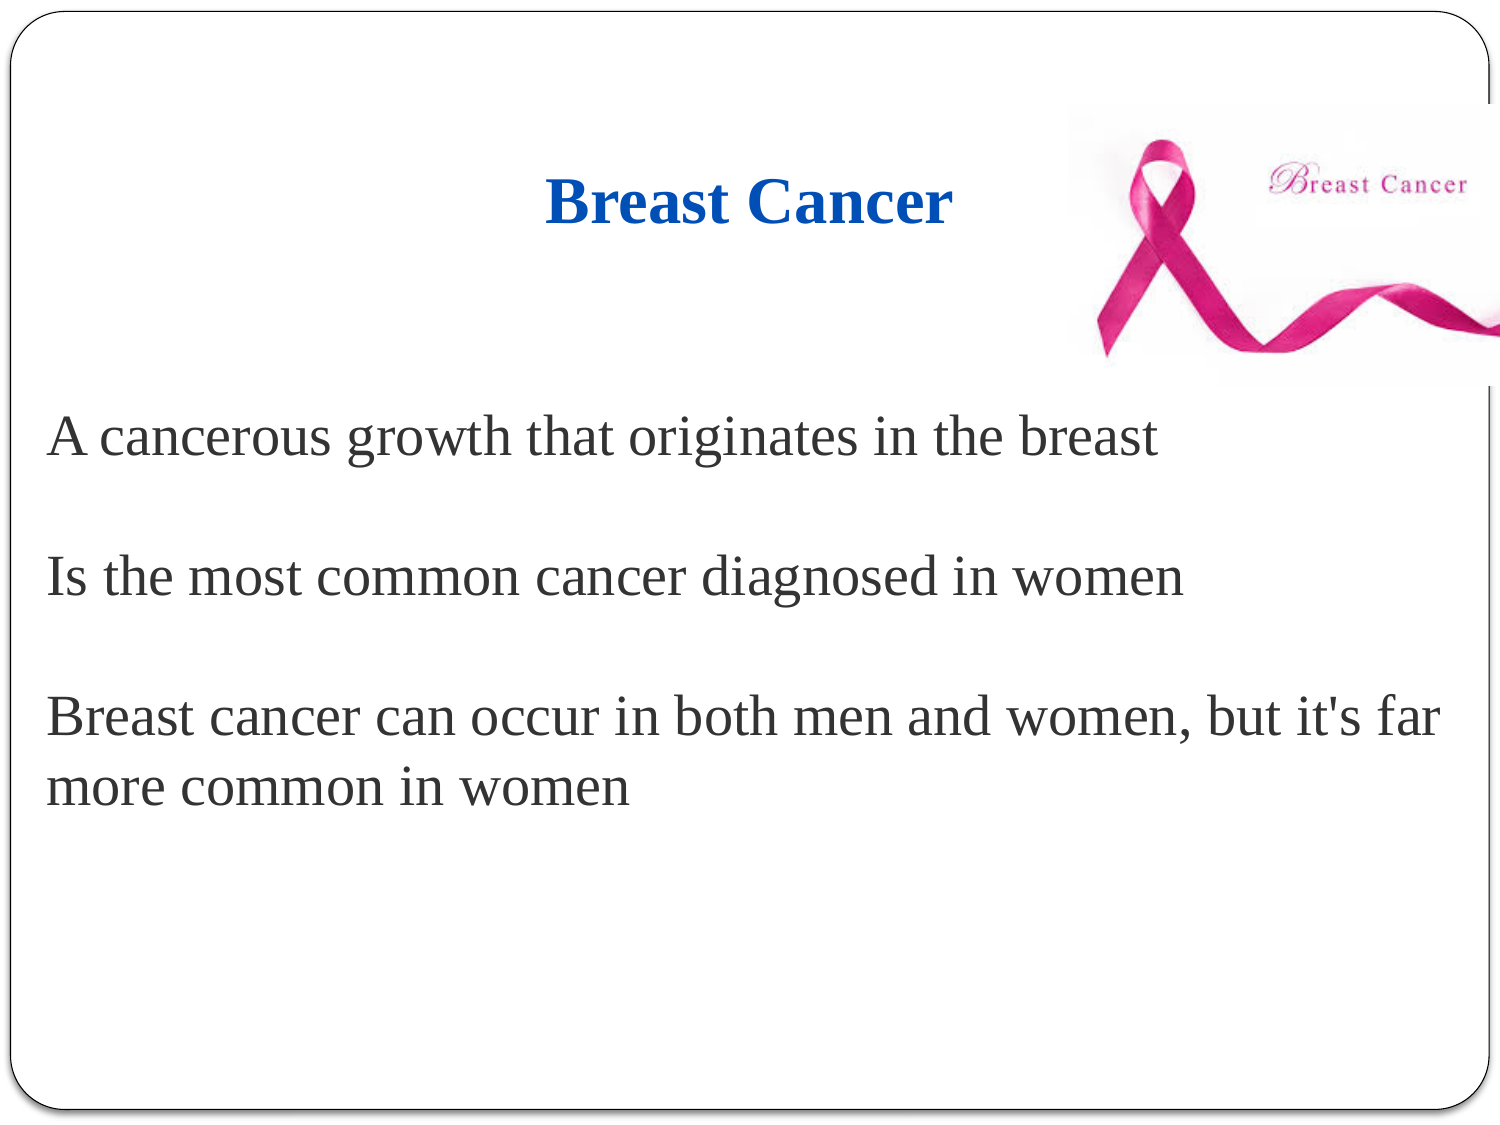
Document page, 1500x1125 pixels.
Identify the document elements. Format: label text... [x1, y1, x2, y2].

text_box Breast Cancer A cancerous growth that originates in the breast Is the most common cancer diagnosed in women Breast cancer can occur in both men and women, but it's far more common in women [31, 149, 1470, 825]
picture [1067, 103, 1500, 386]
